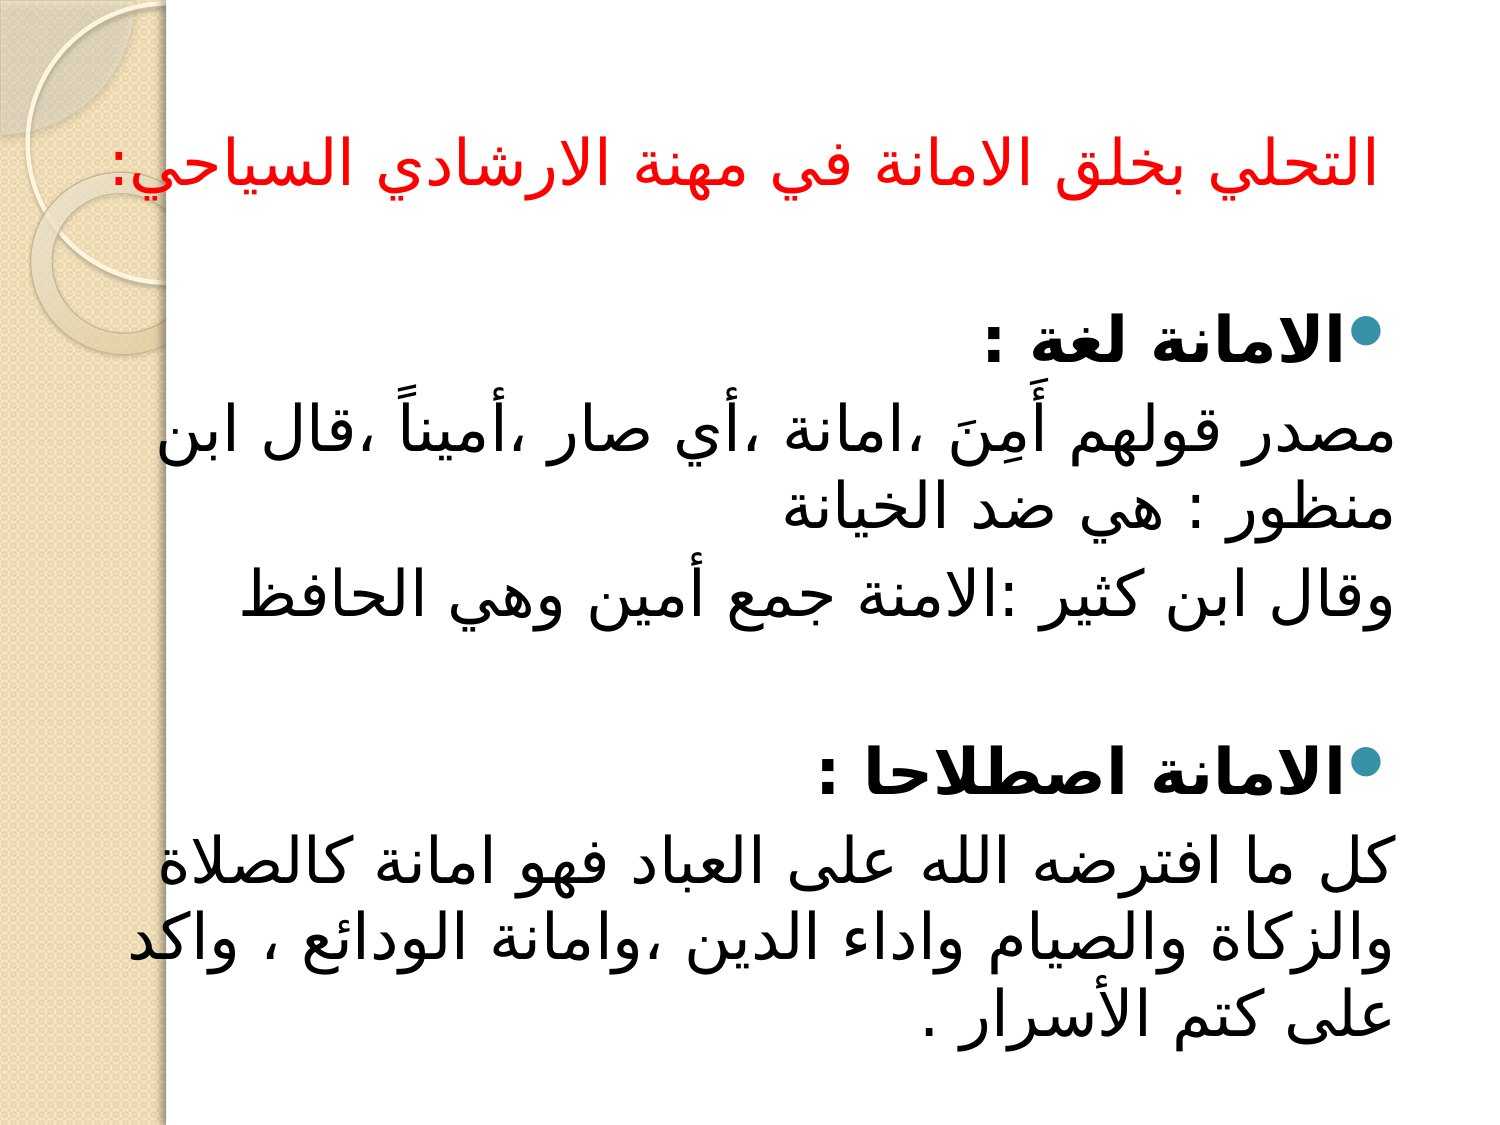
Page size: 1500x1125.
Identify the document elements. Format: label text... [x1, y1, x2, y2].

list التحلي بخلق الامانة في مهنة الارشادي السياحي: الامانة لغة : مصدر قولهم أَمِنَ ،امانة ،أي صار ،أميناً ،قال ابن منظور : هي ضد الخيانة وقال ابن كثير :الامنة جمع أمين وهي الحافظ الامانة اصطلاحا : كل ما افترضه الله على العباد فهو امانة كالصلاة والزكاة والصيام واداء الدين ،وامانة الودائع ، واكد على كتم الأسرار . [76, 113, 1424, 1071]
